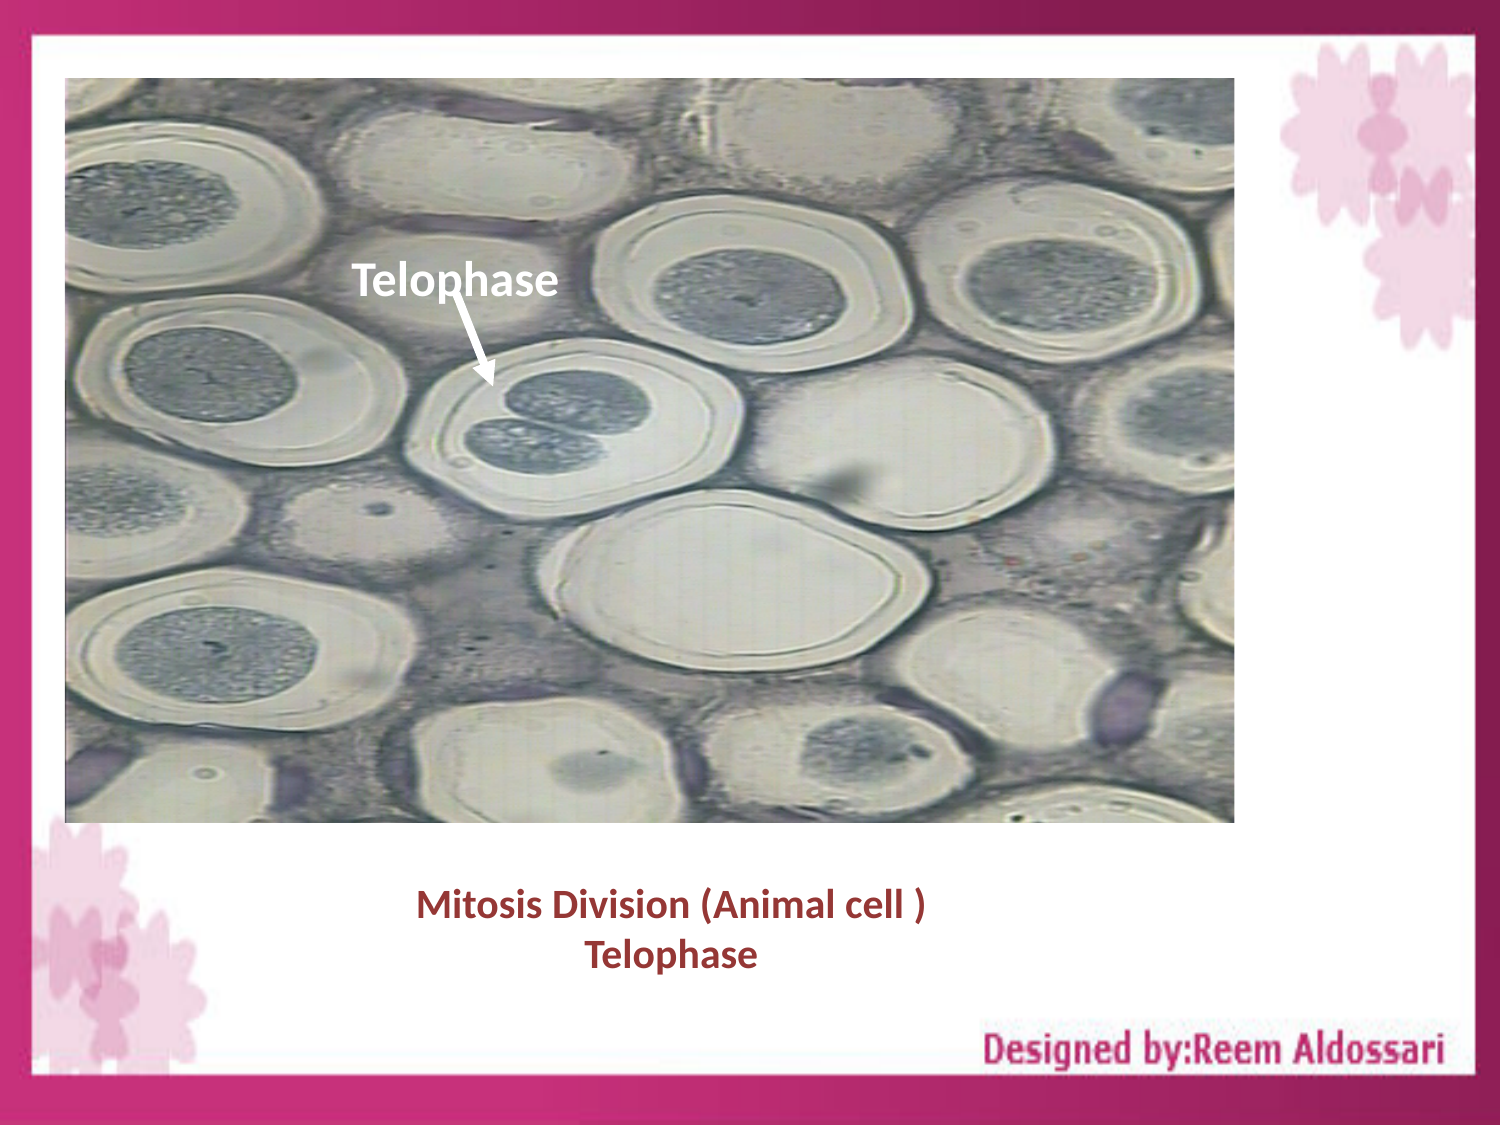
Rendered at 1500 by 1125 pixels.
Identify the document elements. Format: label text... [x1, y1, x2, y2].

text_box Mitosis Division (Animal cell ) Telophase [400, 869, 942, 985]
picture [0, 0, 1500, 1125]
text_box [64, 77, 1235, 823]
